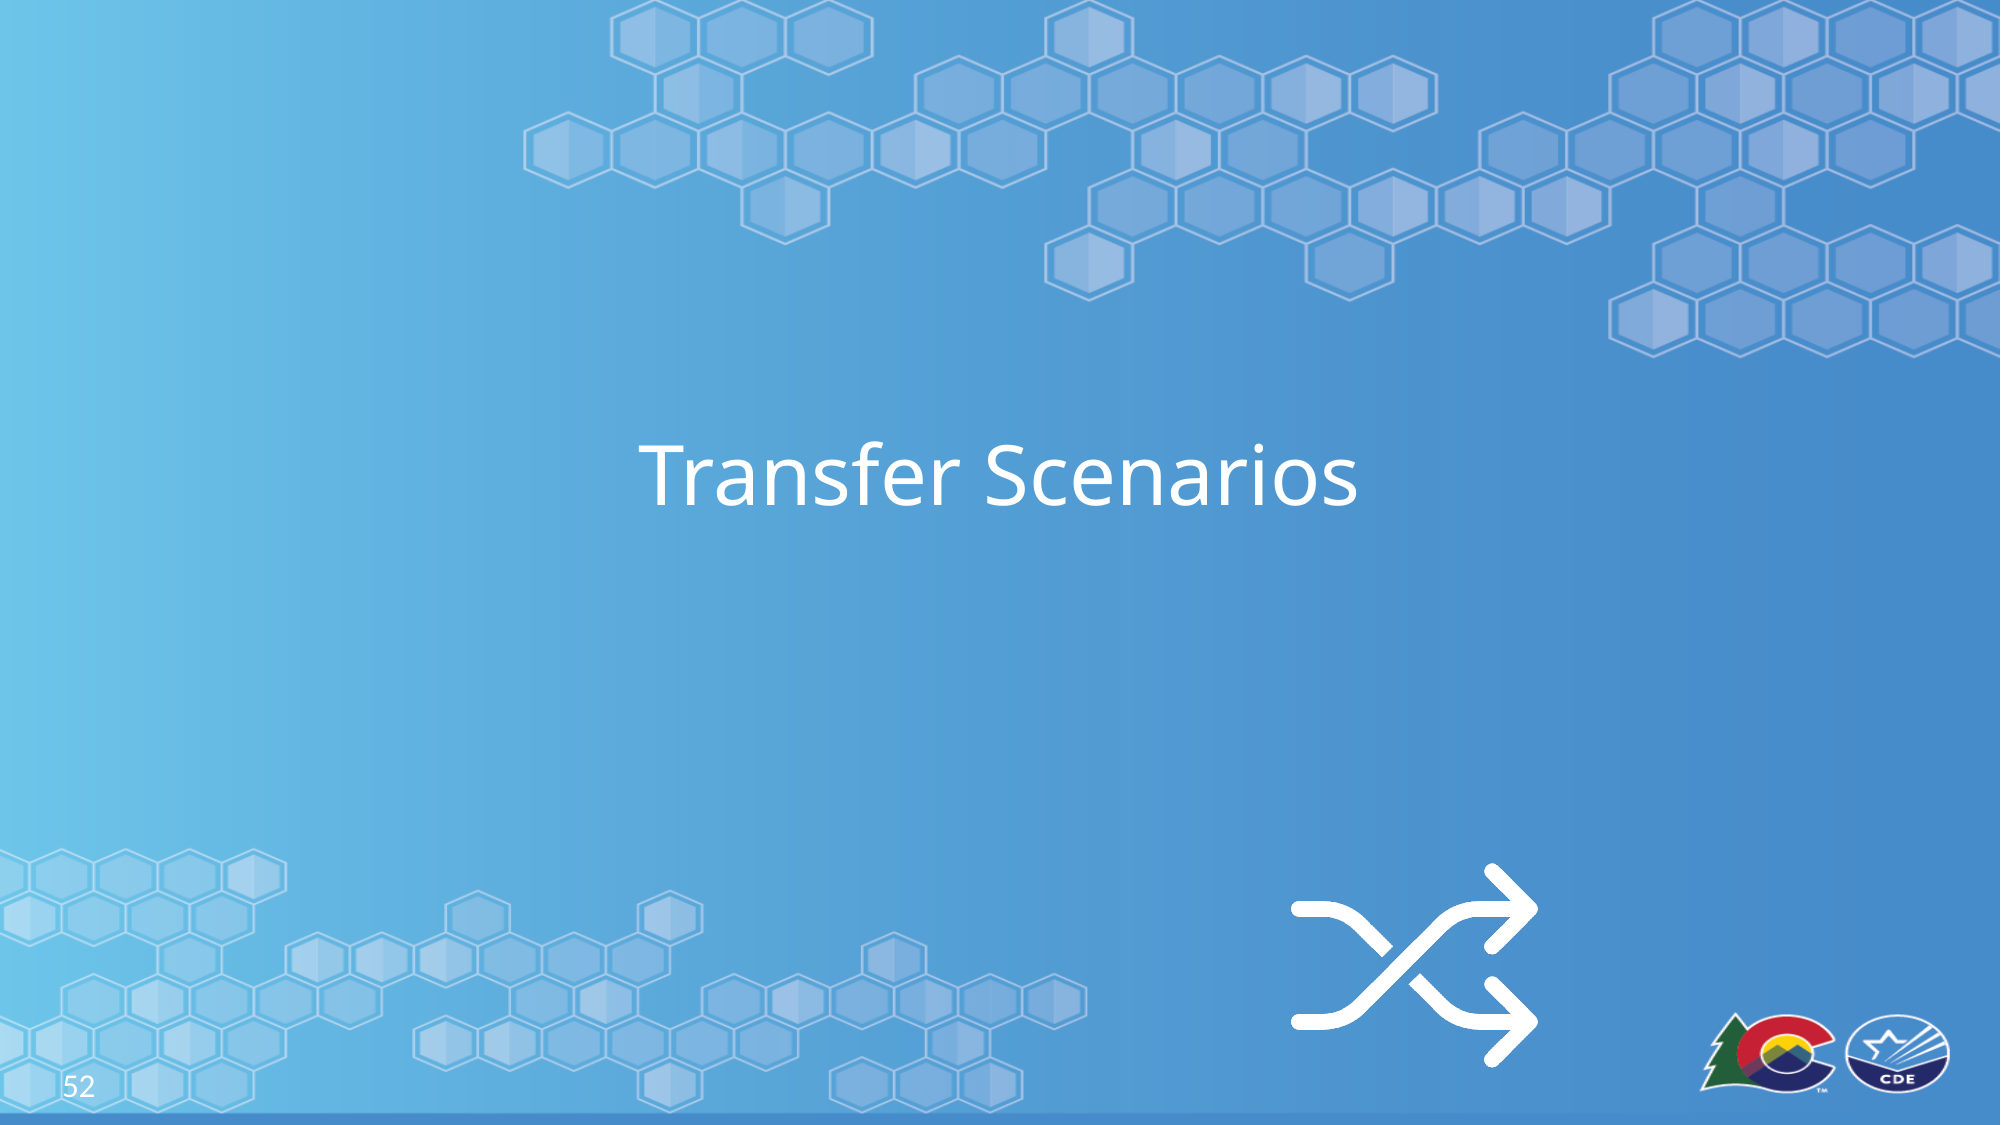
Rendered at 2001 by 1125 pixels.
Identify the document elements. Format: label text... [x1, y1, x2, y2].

picture [0, 0, 2000, 1125]
title Transfer Scenarios [150, 425, 1850, 810]
slide_number 52 [47, 1054, 498, 1115]
